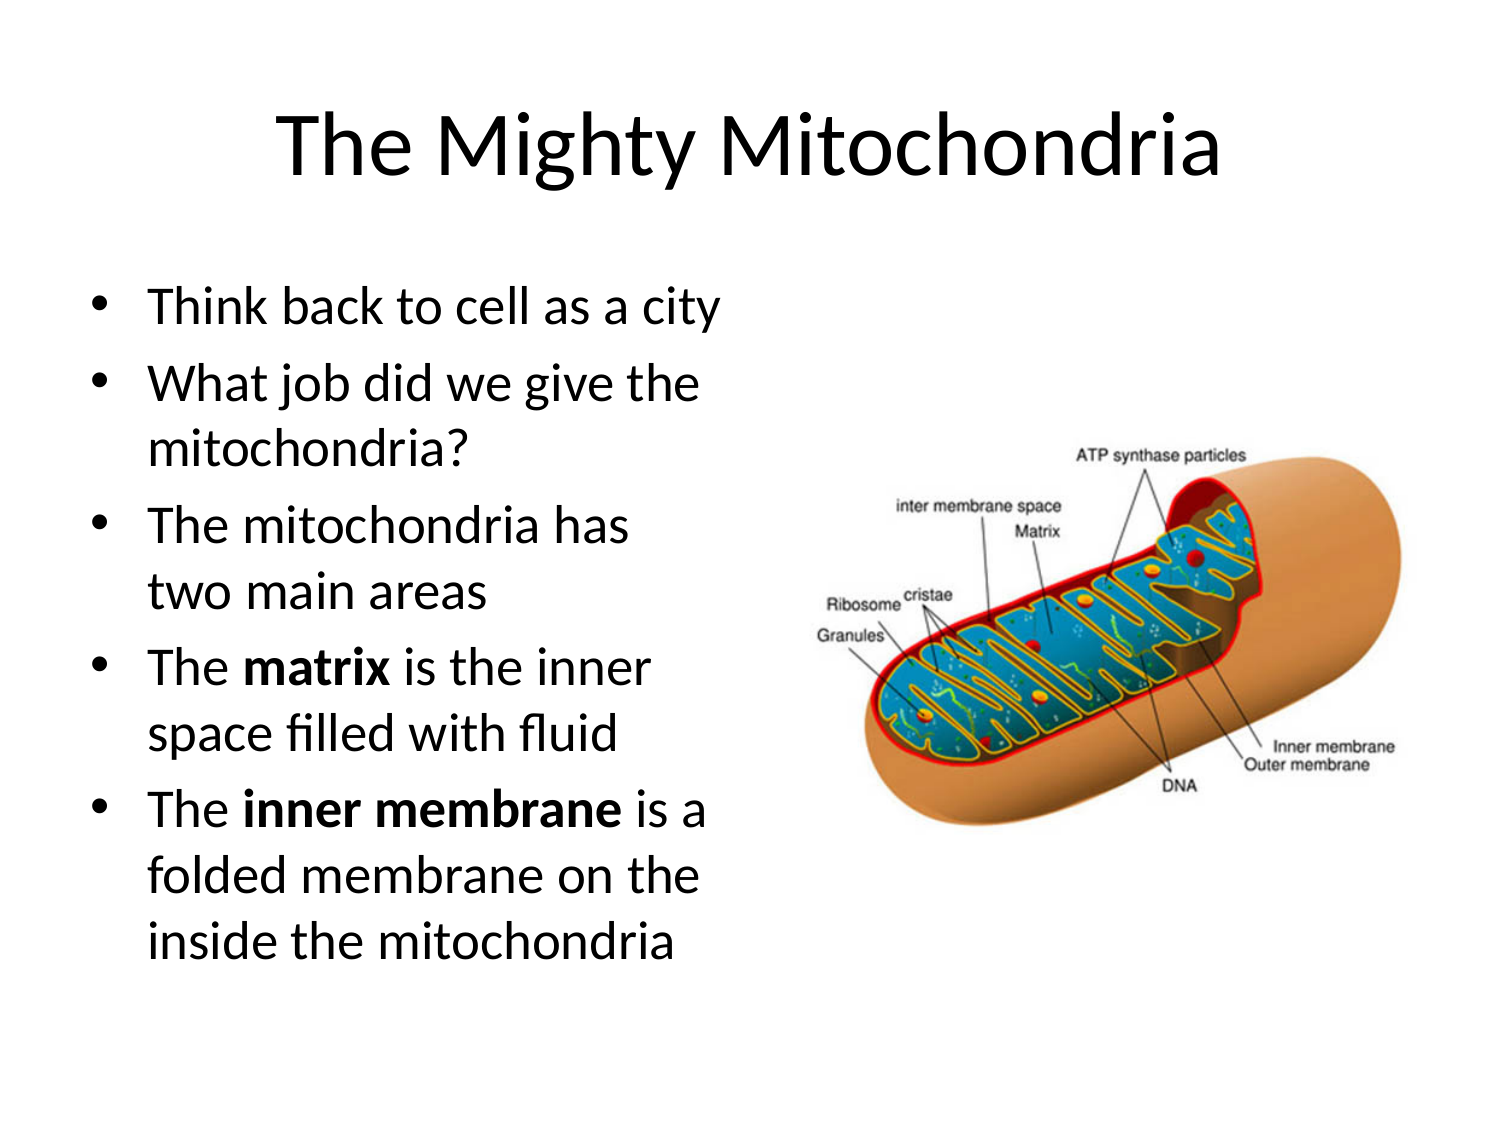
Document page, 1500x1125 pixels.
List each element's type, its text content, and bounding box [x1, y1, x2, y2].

picture [799, 399, 1424, 843]
title The Mighty Mitochondria [75, 45, 1425, 233]
list Think back to cell as a city What job did we give the mitochondria? The mitochondria has two main areas The matrix is the inner space filled with fluid The inner membrane is a folded membrane on the inside the mitochondria [75, 262, 738, 1005]
